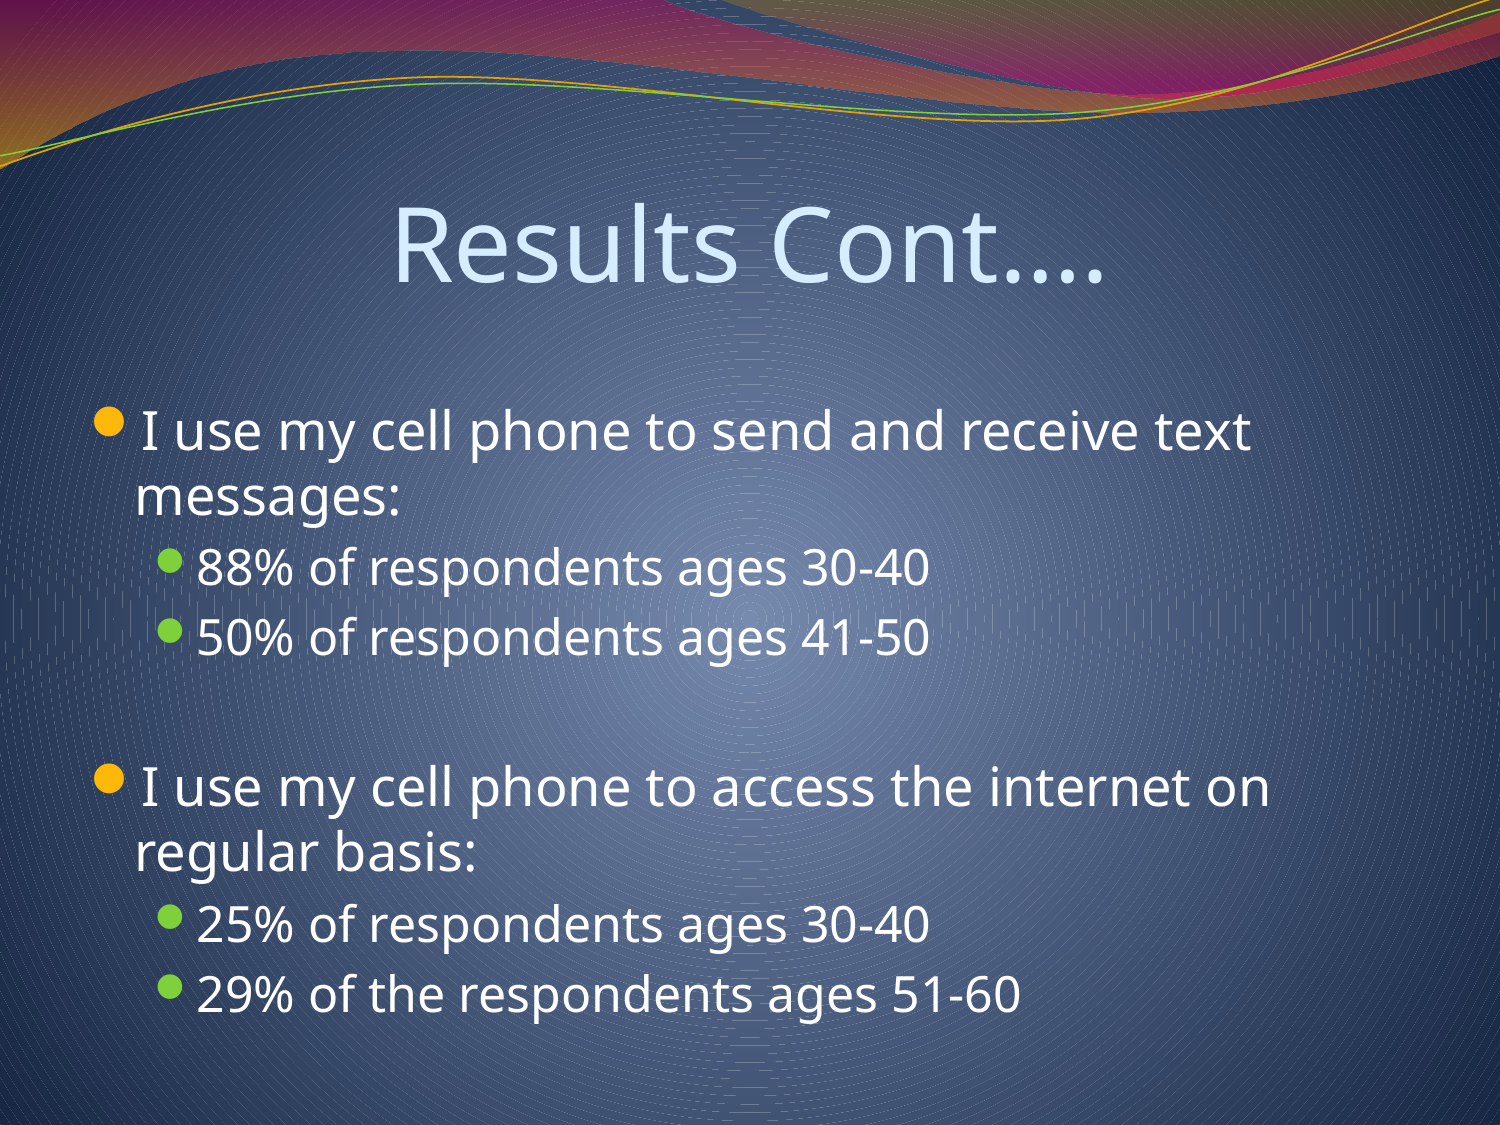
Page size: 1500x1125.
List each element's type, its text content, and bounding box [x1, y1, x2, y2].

title Results Cont…. [75, 115, 1425, 303]
list I use my cell phone to send and receive text messages: 88% of respondents ages 30-40 50% of respondents ages 41-50 I use my cell phone to access the internet on regular basis: 25% of respondents ages 30-40 29% of the respondents ages 51-60 [75, 317, 1425, 1038]
